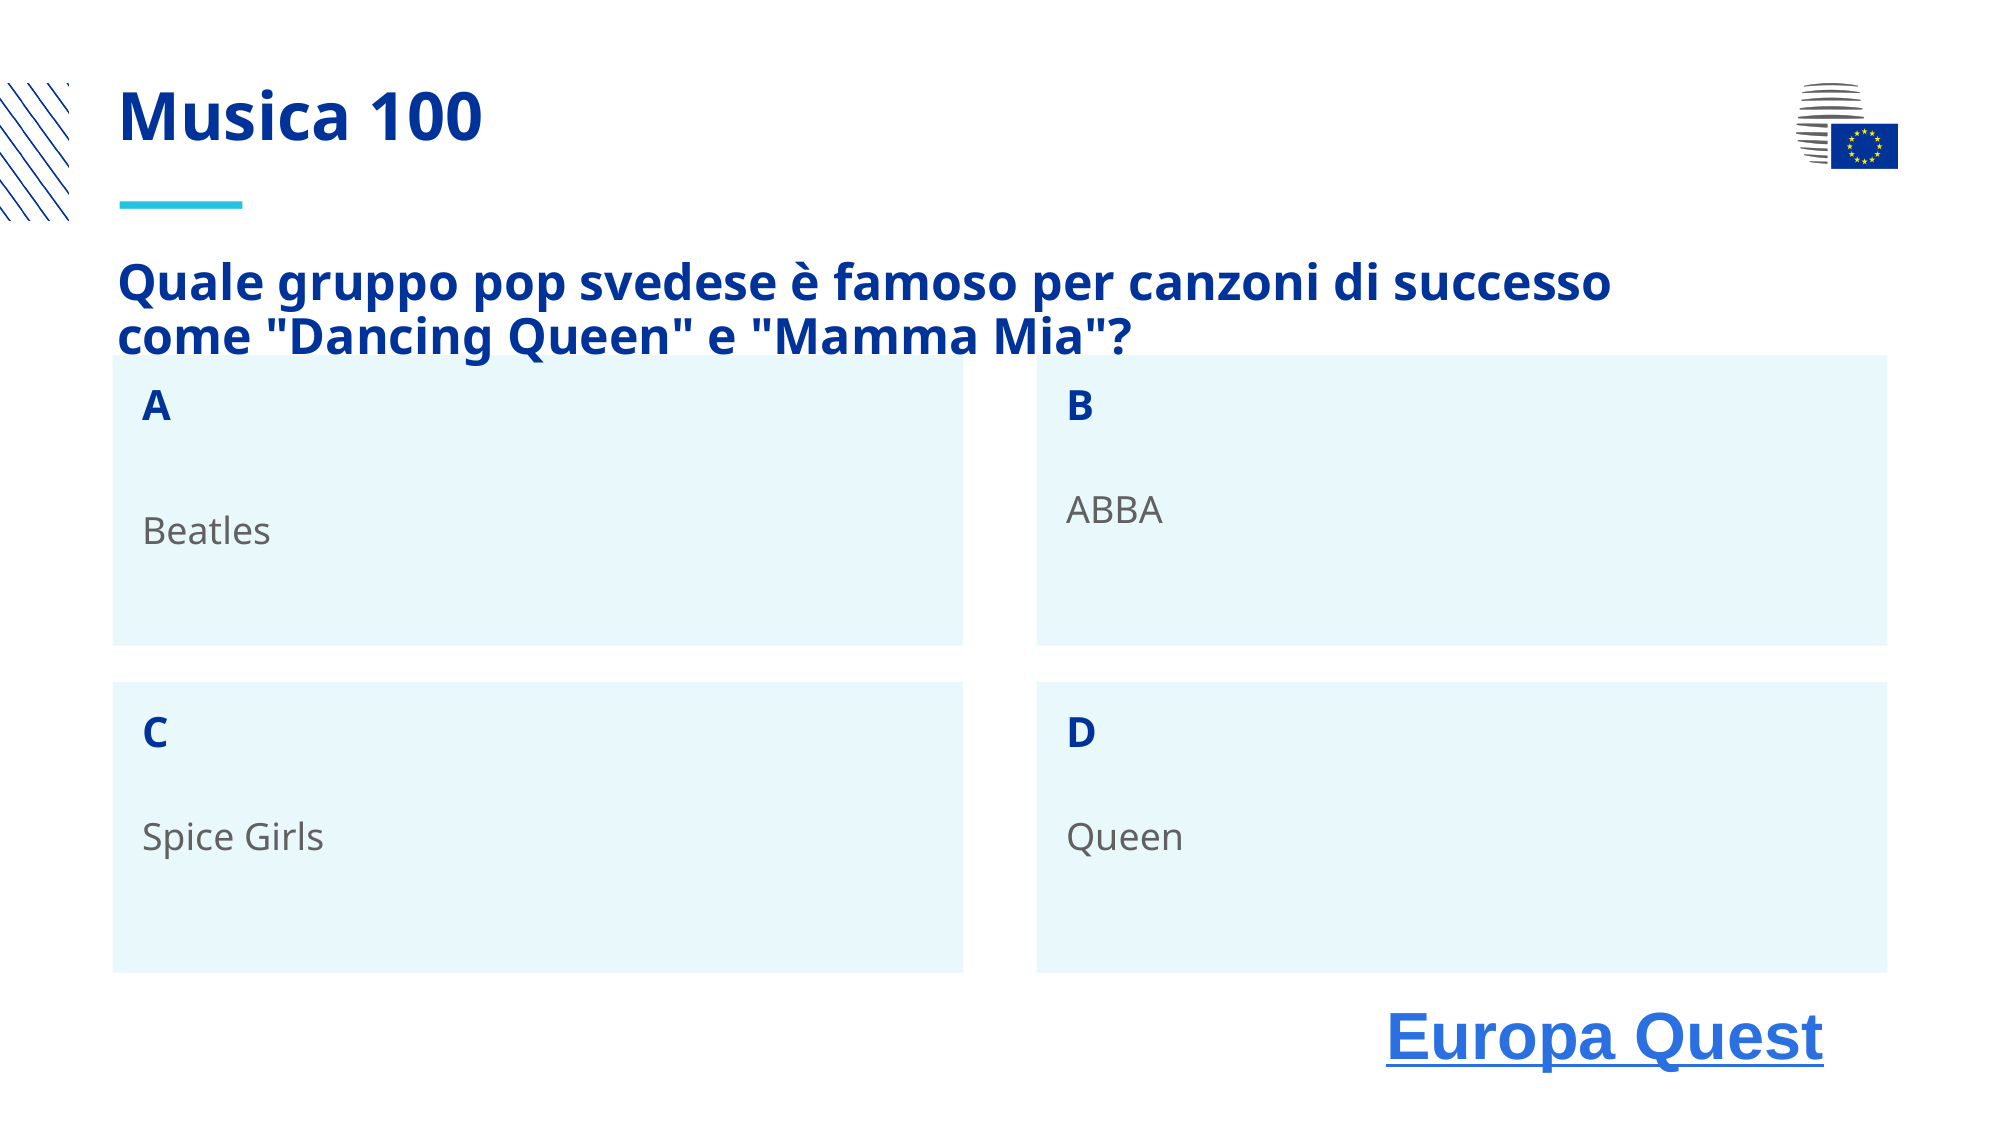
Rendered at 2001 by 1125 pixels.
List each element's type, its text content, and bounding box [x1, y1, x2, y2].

list B ABBA [1036, 355, 1888, 646]
picture [1796, 83, 1898, 169]
picture [0, 83, 69, 221]
list C Spice Girls [112, 682, 964, 973]
list D Queen [1036, 682, 1888, 973]
list A Beatles [112, 355, 964, 646]
text_box Europa Quest [1371, 985, 1847, 1097]
list Musica 100 ⸺ Quale gruppo pop svedese è famoso per canzoni di successo come "Dancing Queen" e "Mamma Mia"? [102, 83, 1680, 319]
